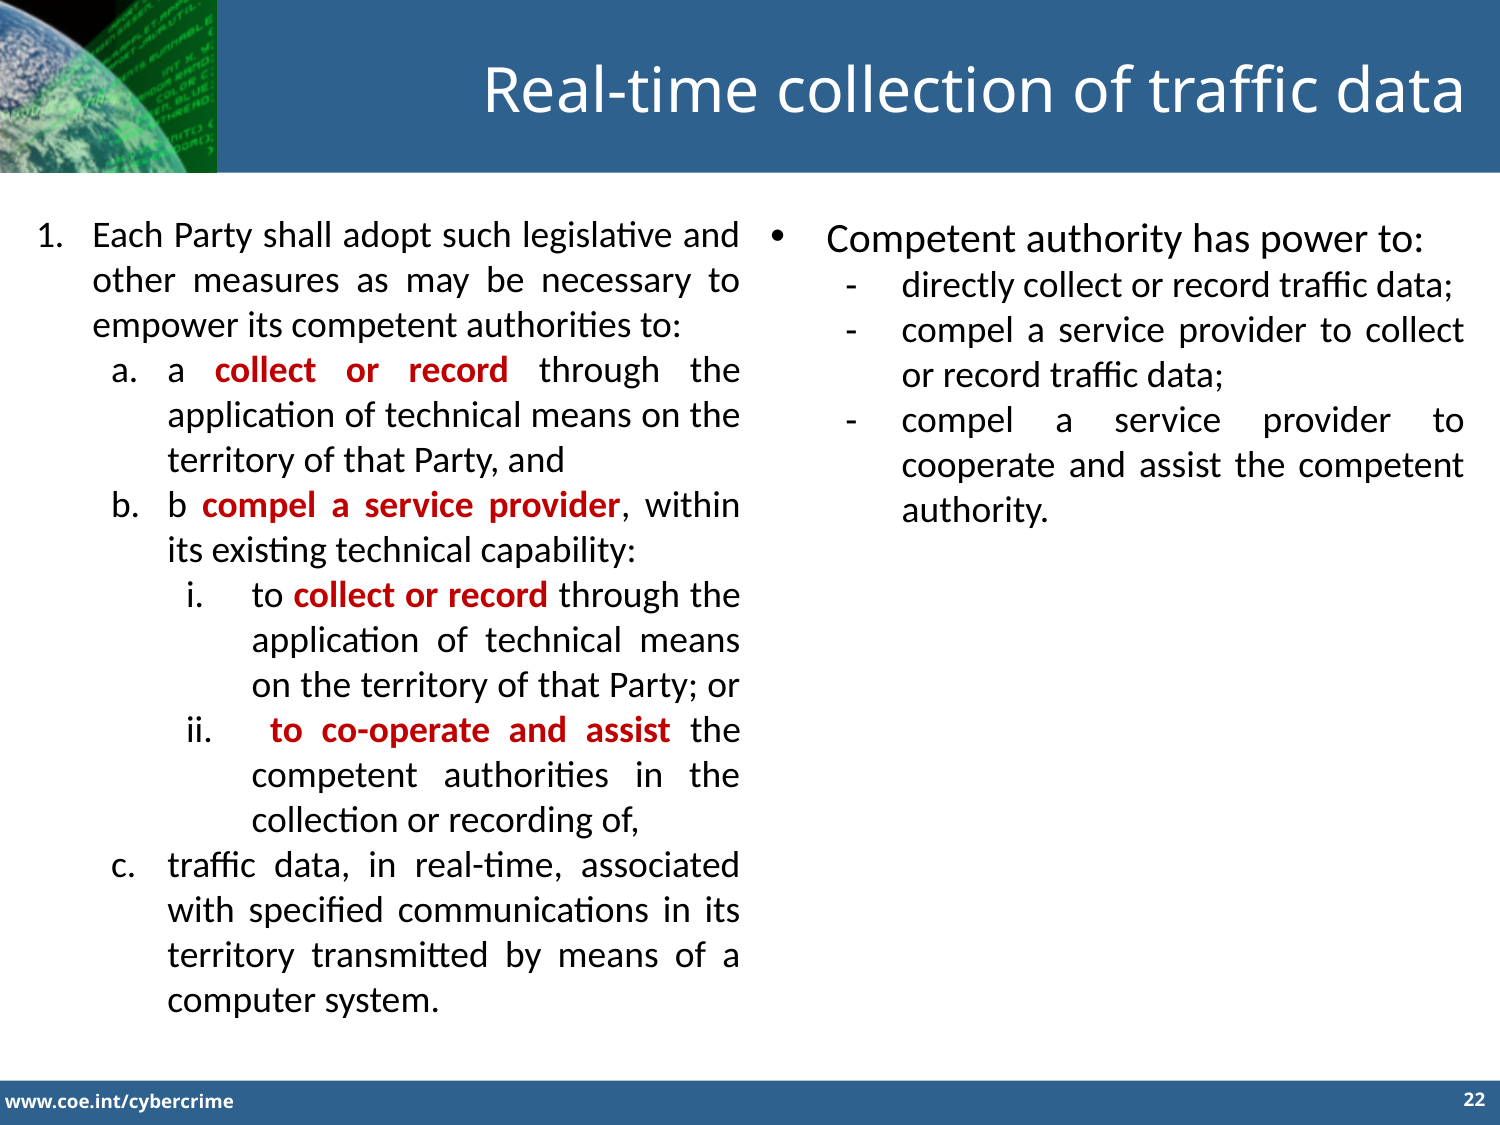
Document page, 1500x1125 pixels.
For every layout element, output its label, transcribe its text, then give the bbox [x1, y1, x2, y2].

text_box Each Party shall adopt such legislative and other measures as may be necessary to empower its competent authorities to: a collect or record through the application of technical means on the territory of that Party, and b compel a service provider, within its existing technical capability: to collect or record through the application of technical means on the territory of that Party; or to co-operate and assist the competent authorities in the collection or recording of, traffic data, in real-time, associated with specified communications in its territory transmitted by means of a computer system. [21, 202, 756, 1028]
picture [0, 0, 217, 173]
text_box Competent authority has power to: directly collect or record traffic data; compel a service provider to collect or record traffic data; compel a service provider to cooperate and assist the competent authority. [755, 203, 1480, 538]
text_box Real-time collection of traffic data [230, 42, 1483, 133]
